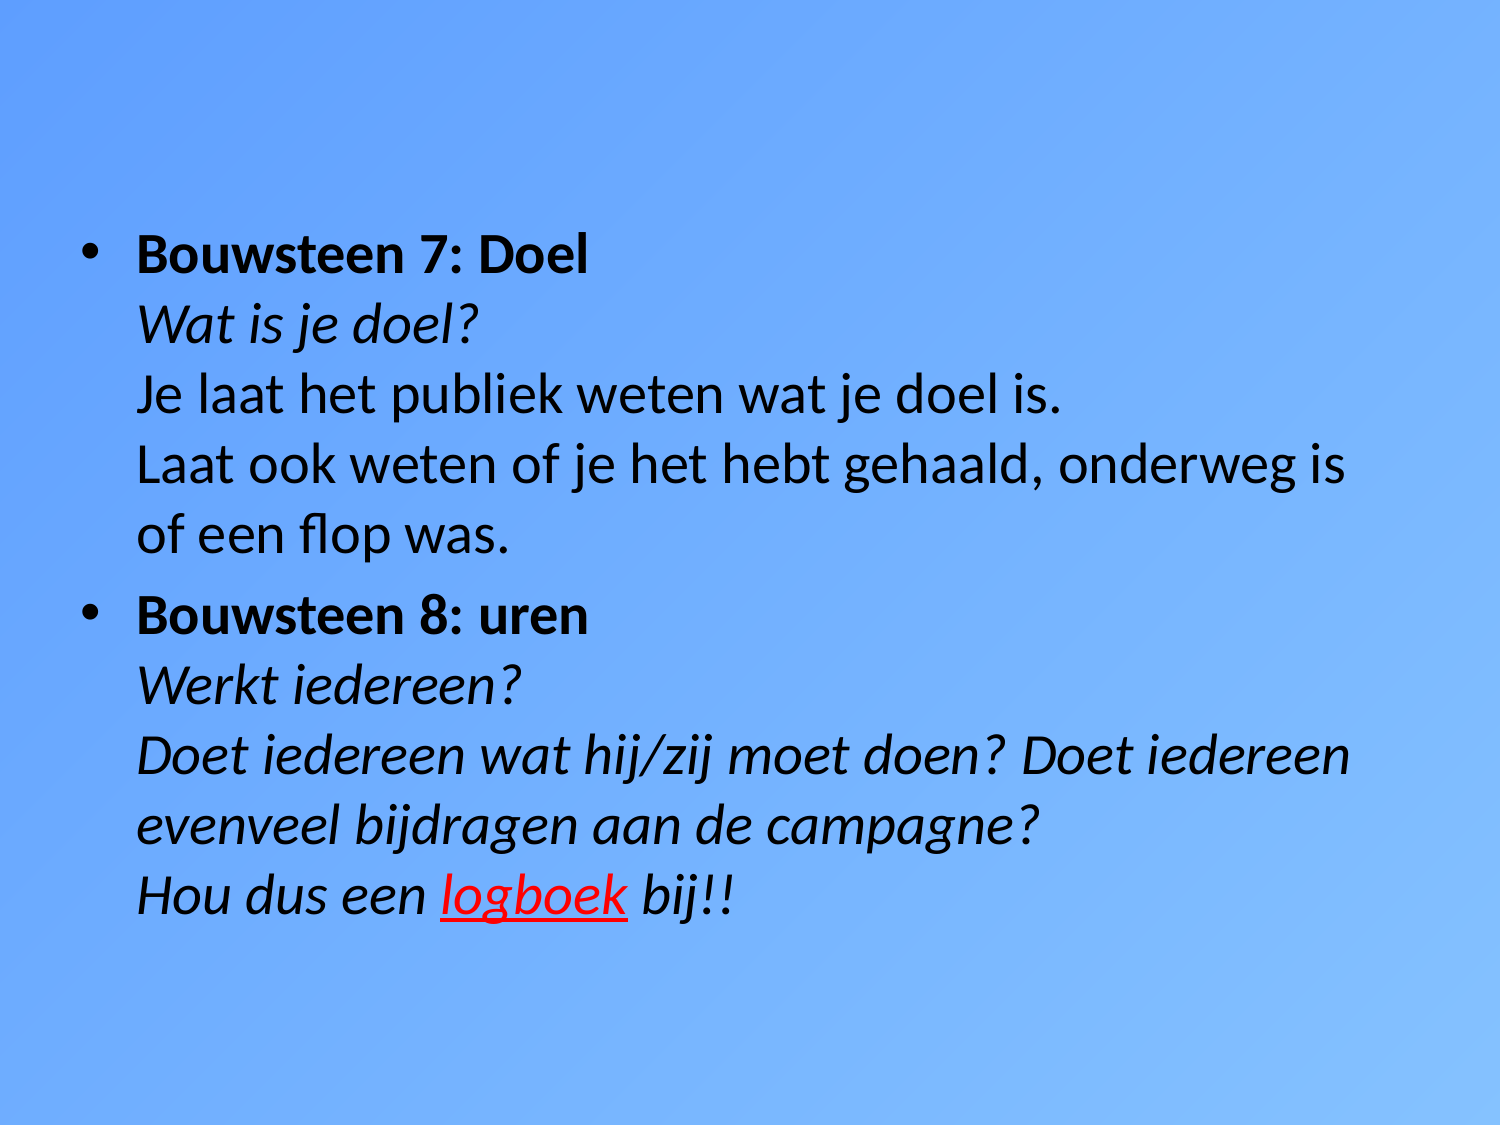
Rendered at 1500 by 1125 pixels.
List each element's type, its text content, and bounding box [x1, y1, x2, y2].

list Bouwsteen 7: Doel Wat is je doel? Je laat het publiek weten wat je doel is. Laat ook weten of je het hebt gehaald, onderweg is of een flop was. Bouwsteen 8: uren Werkt iedereen? Doet iedereen wat hij/zij moet doen? Doet iedereen evenveel bijdragen aan de campagne? Hou dus een logboek bij!! [64, 208, 1415, 1047]
